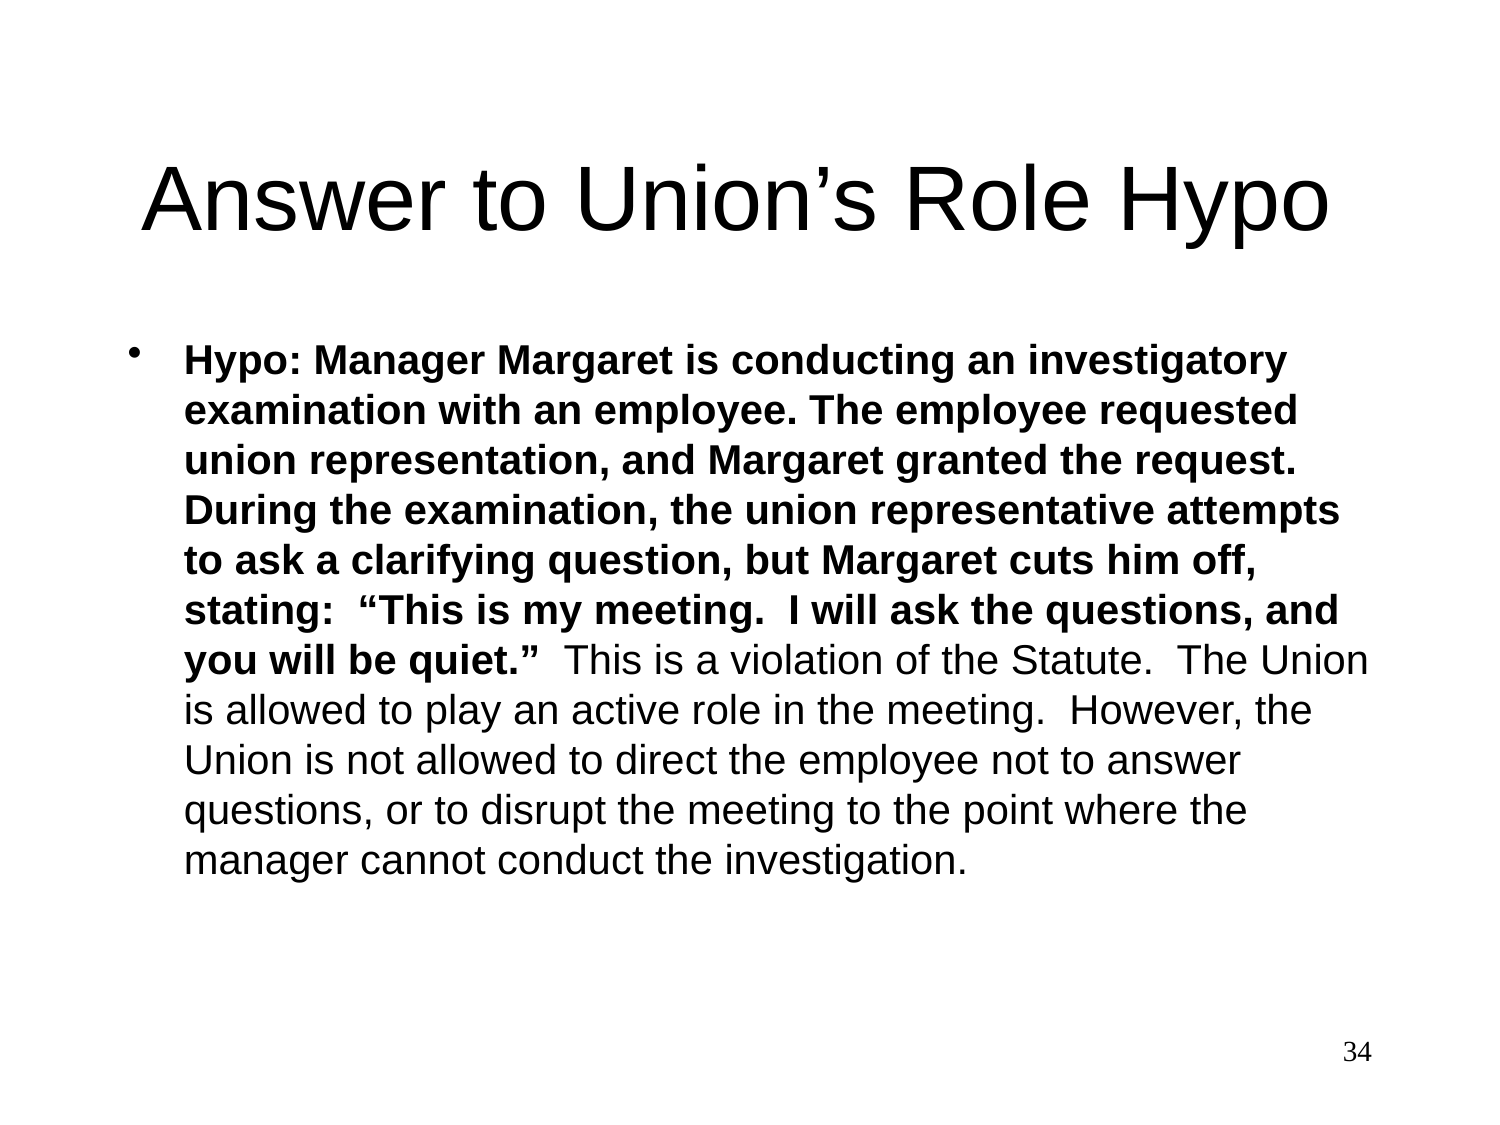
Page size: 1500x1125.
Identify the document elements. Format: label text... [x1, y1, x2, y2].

list Hypo: Manager Margaret is conducting an investigatory examination with an employee. The employee requested union representation, and Margaret granted the request. During the examination, the union representative attempts to ask a clarifying question, but Margaret cuts him off, stating: “This is my meeting. I will ask the questions, and you will be quiet.” This is a violation of the Statute. The Union is allowed to play an active role in the meeting. However, the Union is not allowed to direct the employee not to answer questions, or to disrupt the meeting to the point where the manager cannot conduct the investigation. [112, 324, 1388, 1001]
title Answer to Union’s Role Hypo [112, 99, 1388, 288]
slide_number 34 [1074, 1024, 1388, 1101]
